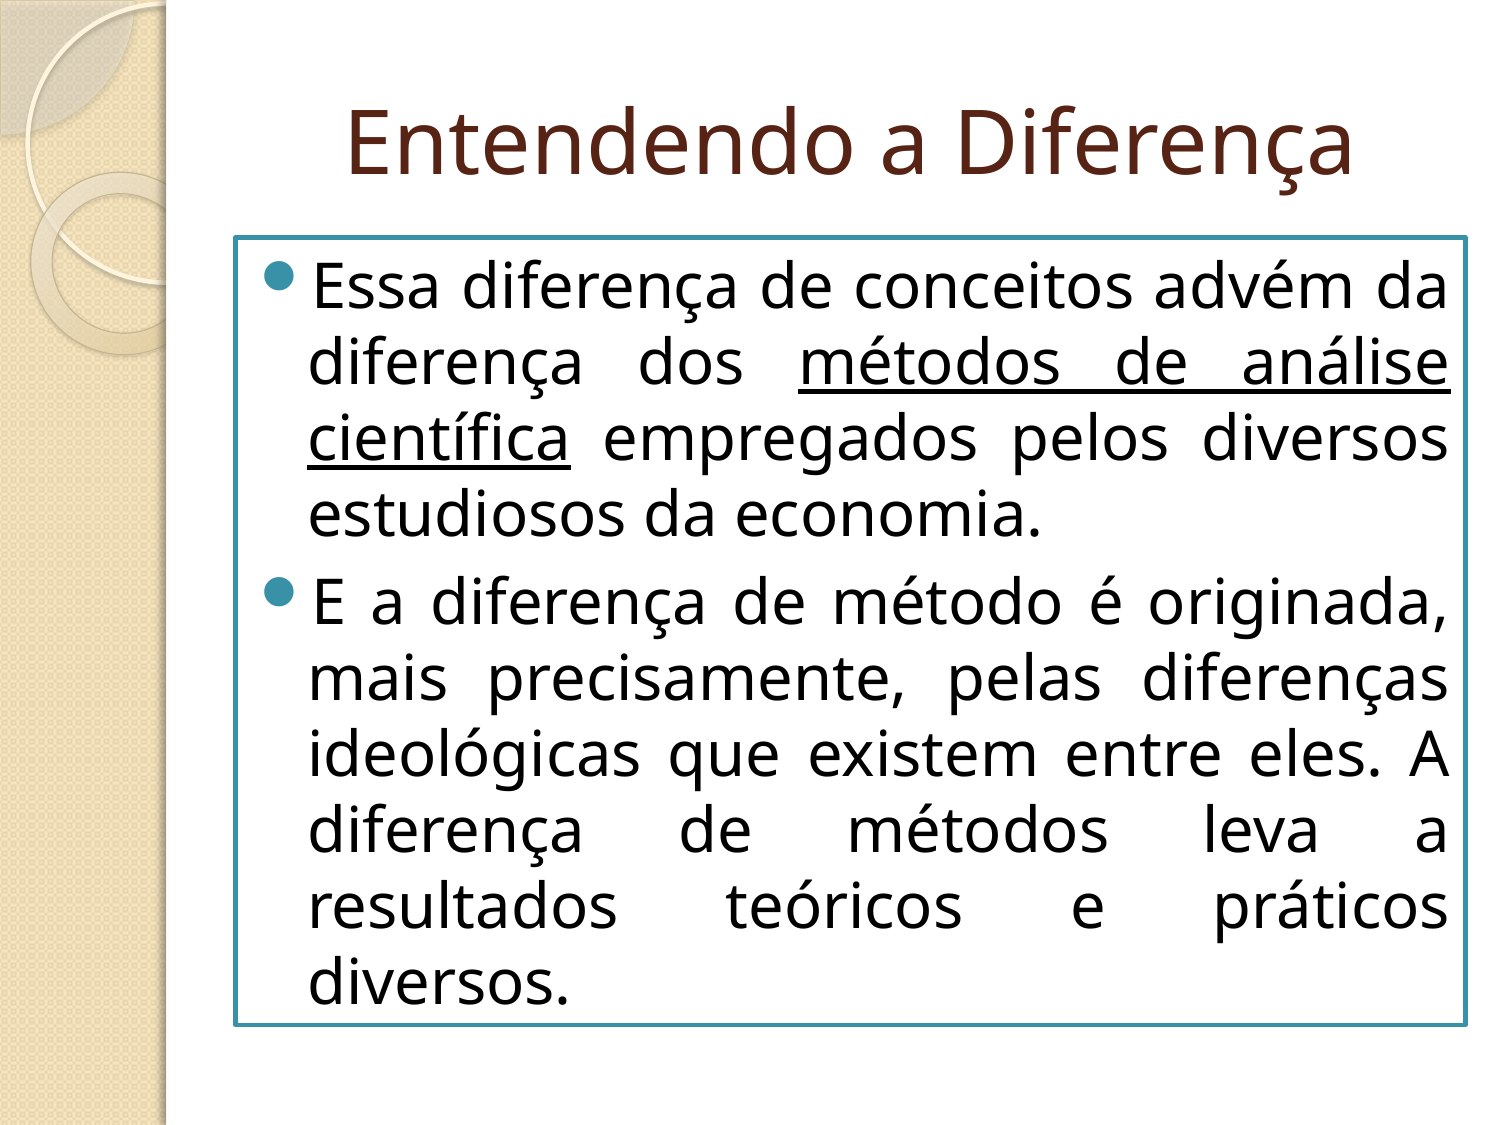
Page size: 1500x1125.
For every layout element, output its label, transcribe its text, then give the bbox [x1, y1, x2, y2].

title Entendendo a Diferença [235, 45, 1466, 233]
list Essa diferença de conceitos advém da diferença dos métodos de análise científica empregados pelos diversos estudiosos da economia. E a diferença de método é originada, mais precisamente, pelas diferenças ideológicas que existem entre eles. A diferença de métodos leva a resultados teóricos e práticos diversos. [233, 235, 1468, 1027]
